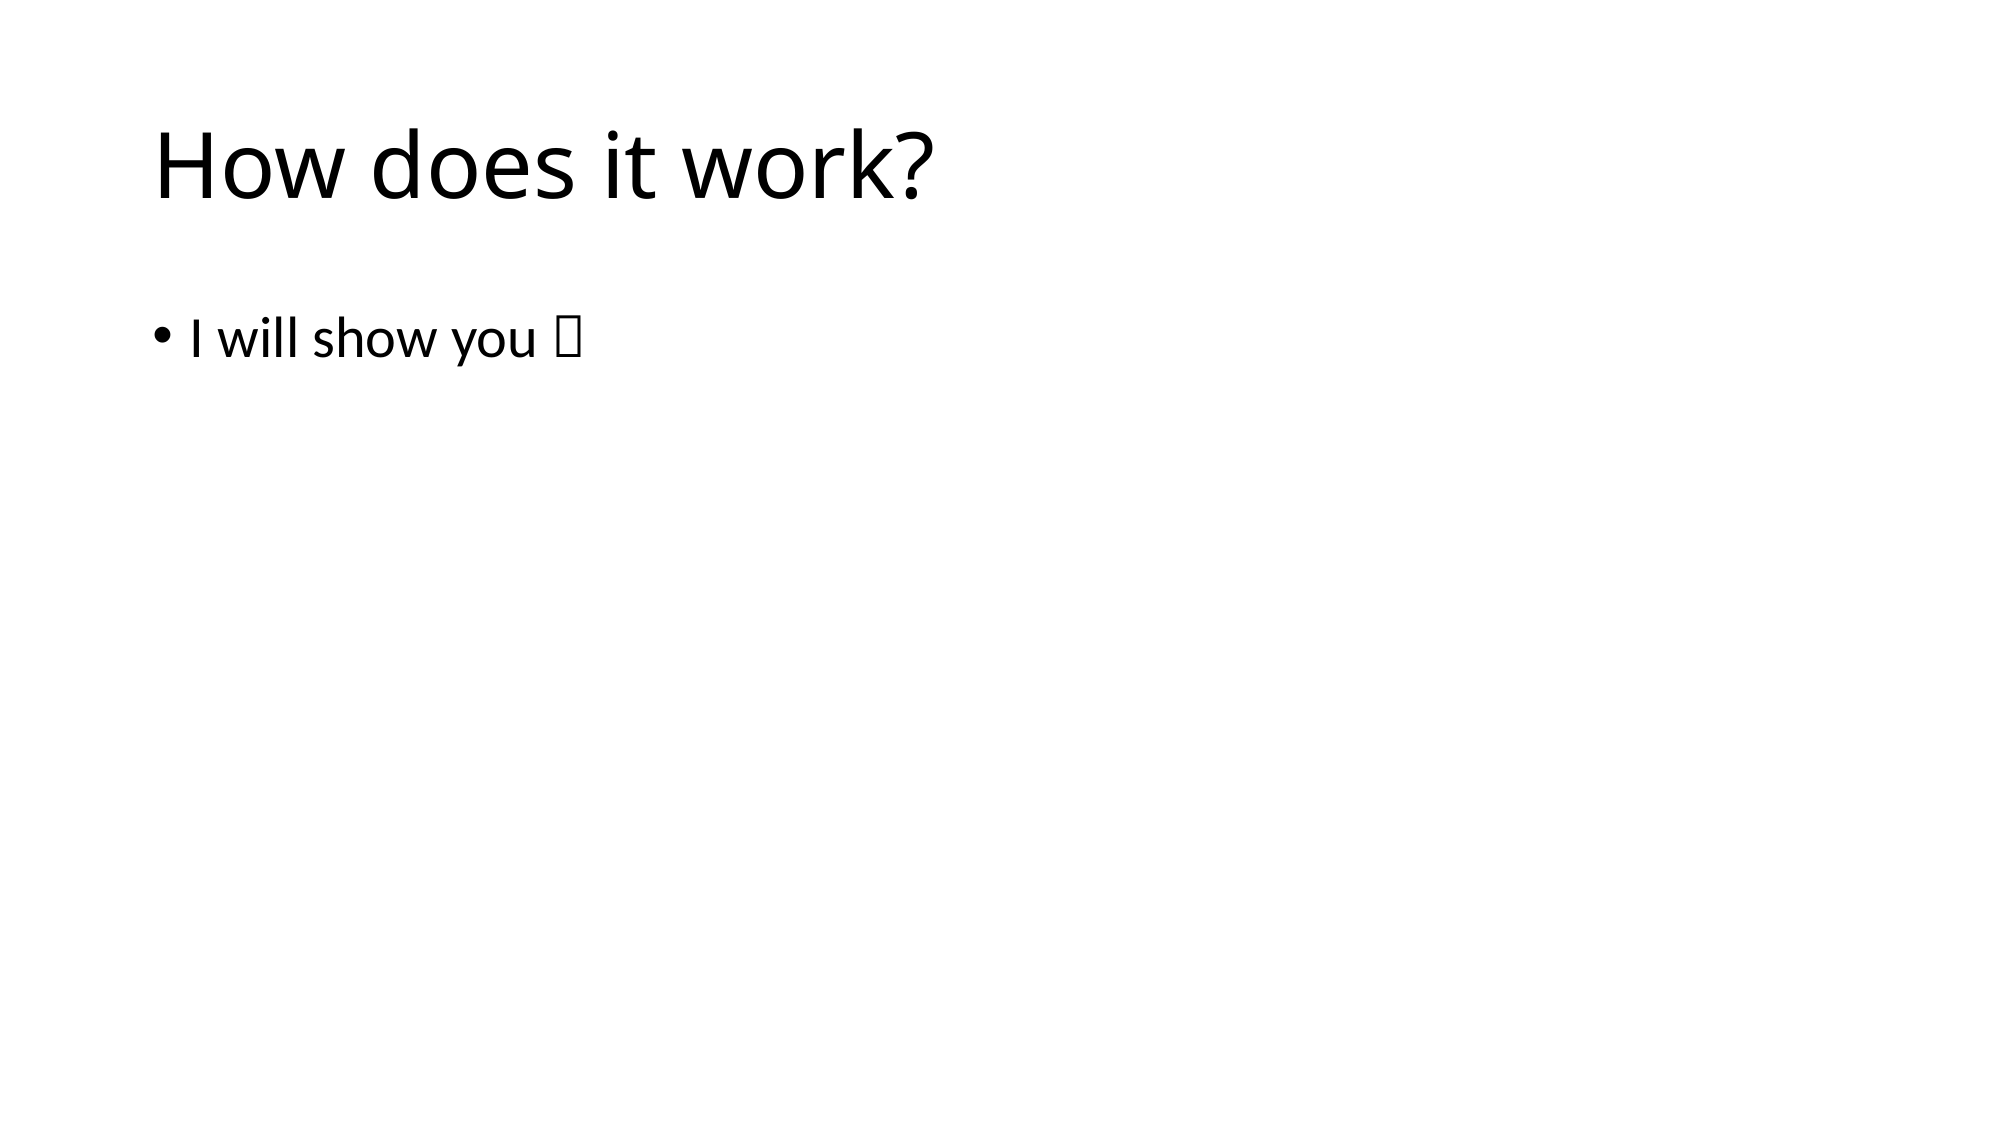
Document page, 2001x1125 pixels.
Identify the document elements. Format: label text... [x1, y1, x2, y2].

list I will show you  [137, 299, 1863, 1014]
title How does it work? [137, 59, 1863, 278]
